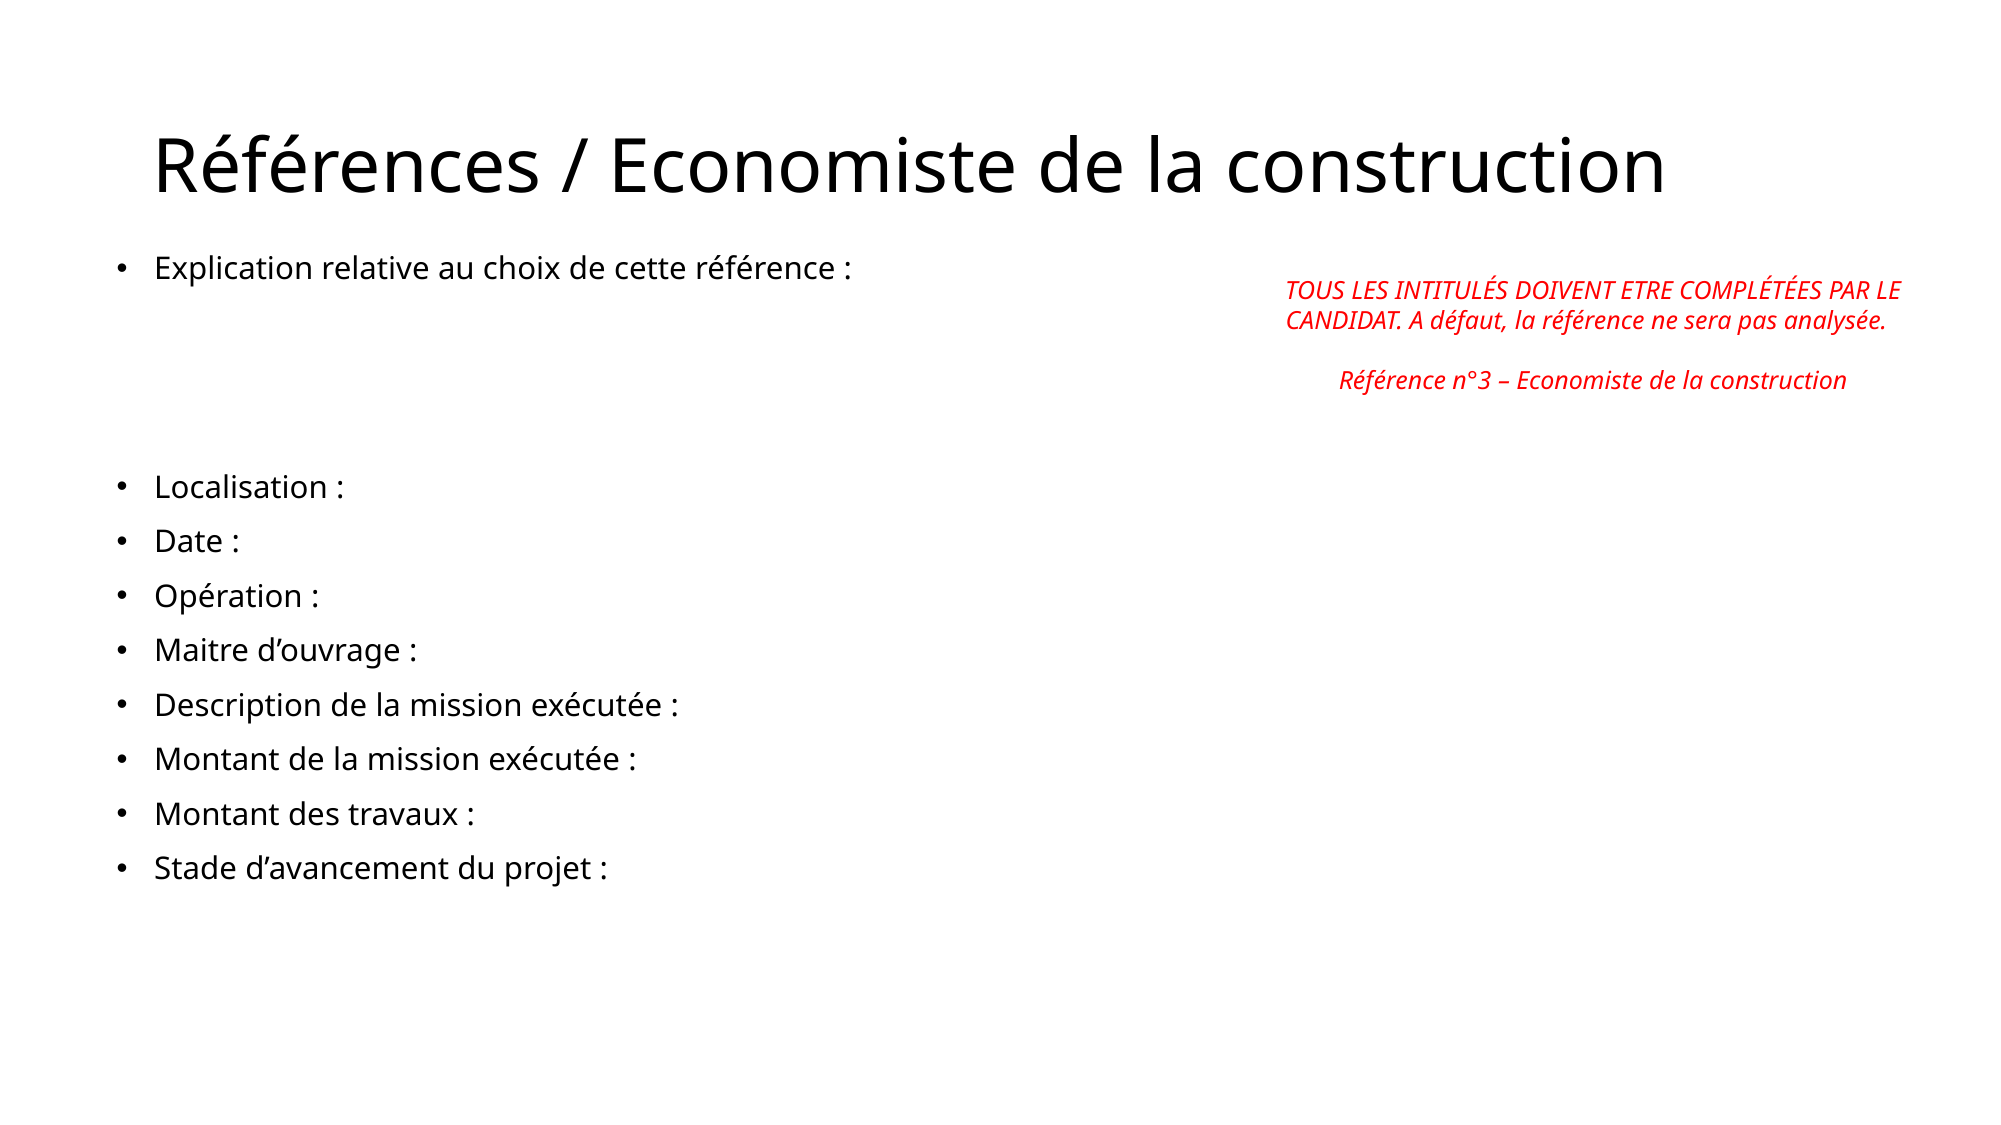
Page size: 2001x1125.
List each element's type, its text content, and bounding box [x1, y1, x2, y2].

text_box TOUS LES INTITULÉS DOIVENT ETRE COMPLÉTÉES PAR LE CANDIDAT. A défaut, la référence ne sera pas analysée. Référence n°3 – Economiste de la construction [1210, 267, 1977, 432]
list Explication relative au choix de cette référence : Localisation : Date : Opération : Maitre d’ouvrage : Description de la mission exécutée : Montant de la mission exécutée : Montant des travaux : Stade d’avancement du projet : [101, 245, 1827, 972]
title Références / Economiste de la construction [137, 59, 1863, 267]
